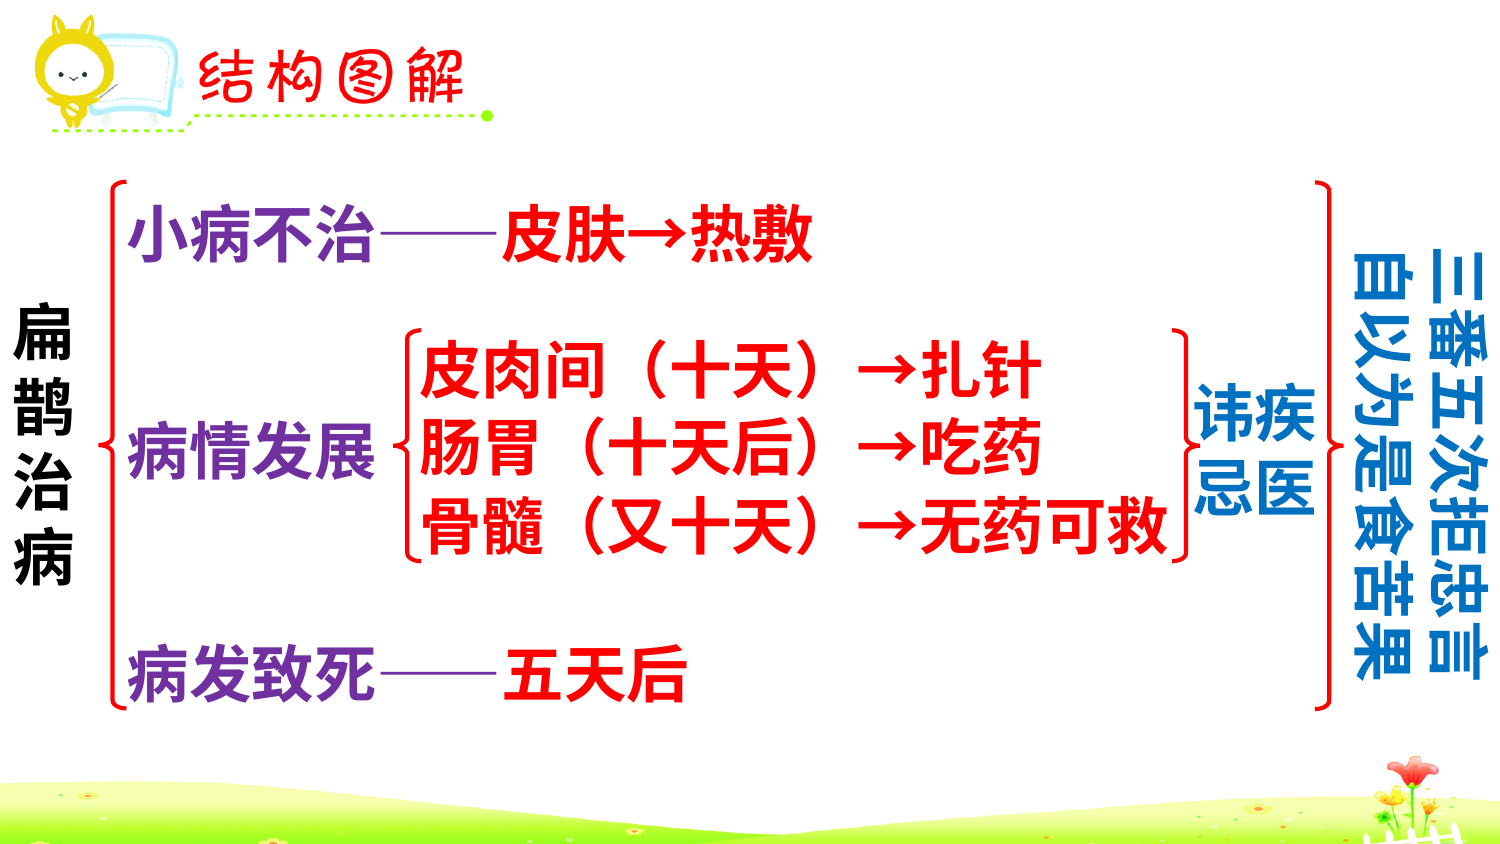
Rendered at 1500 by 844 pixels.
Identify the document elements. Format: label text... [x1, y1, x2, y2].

text_box [1171, 329, 1201, 562]
text_box 扁鹊治病 [1, 287, 93, 599]
text_box 皮肉间（十天）→扎针 [408, 325, 1149, 413]
picture [0, 0, 1500, 844]
text_box [98, 181, 127, 710]
text_box [1314, 181, 1344, 710]
text_box 小病不治——皮肤→热敷 [127, 189, 950, 277]
text_box [393, 329, 422, 562]
text_box 病发致死——五天后 [115, 629, 768, 716]
text_box 讳疾 忌医 [1330, 368, 1334, 442]
text_box 讳疾 忌医 [1187, 368, 1314, 530]
text_box 三番五次拒忠言 自以为是食苦果 [1334, 239, 1500, 762]
text_box 病情发展 [127, 406, 403, 493]
text_box 讳疾 忌医 [1330, 450, 1334, 530]
text_box 骨髓（又十天）→无药可救 [408, 481, 1200, 568]
text_box 肠胃（十天后）→吃药 [422, 402, 1090, 481]
